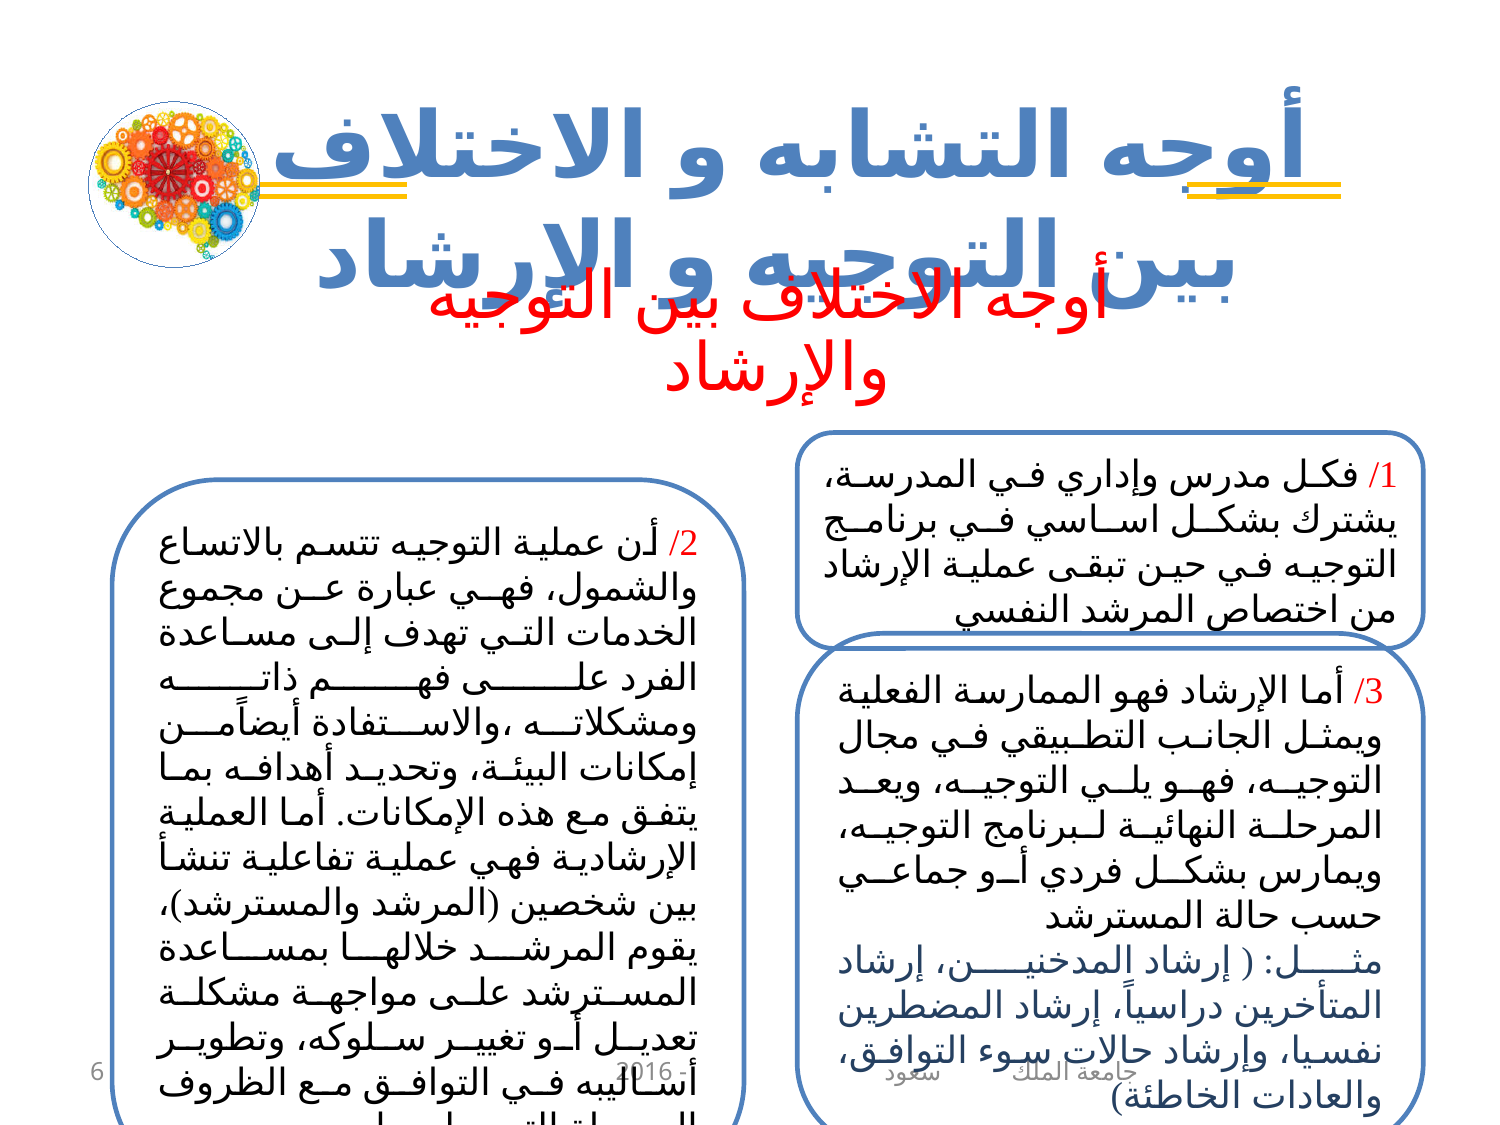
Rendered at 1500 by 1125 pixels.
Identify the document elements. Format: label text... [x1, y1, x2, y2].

text_box 3/ أما الإرشاد فهو الممارسة الفعلية ويمثل الجانب التطبيقي في مجال التوجيه، فهو يلي التوجيه، ويعد المرحلة النهائية لبرنامج التوجيه، ويمارس بشكل فردي أو جماعي حسب حالة المسترشد مثل: ( إرشاد المدخنين، إرشاد المتأخرين دراسياً، إرشاد المضطرين نفسيا، وإرشاد حالات سوء التوافق، والعادات الخاطئة) [797, 633, 1424, 1125]
text_box 1/ فكل مدرس وإداري في المدرسة، يشترك بشكل اساسي في برنامج التوجيه في حين تبقى عملية الإرشاد من اختصاص المرشد النفسي [797, 432, 1424, 649]
text_box أوجه التشابه و الاختلاف بين التوجيه و الإرشاد [255, 78, 1325, 313]
footer جامعة الملك سعود - 2016 [742, 1042, 806, 1103]
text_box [336, 373, 1202, 457]
text_box 2/ أن عملية التوجيه تتسم بالاتساع والشمول، فهي عبارة عن مجموع الخدمات التي تهدف إلى مساعدة الفرد على فهم ذاته ومشكلاته ،والاستفادة أيضاًمن إمكانات البيئة، وتحديد أهدافه بما يتفق مع هذه الإمكانات. أما العملية الإرشادية فهي عملية تفاعلية تنشأ بين شخصين (المرشد والمسترشد)، يقوم المرشد خلالها بمساعدة المسترشد على مواجهة مشكلة تعديل أو تغيير سلوكه، وتطوير أساليبه في التوافق مع الظروف المحيطة التي يواجهها. [112, 479, 744, 1125]
picture [88, 101, 260, 268]
slide_number 6 [75, 1042, 114, 1103]
